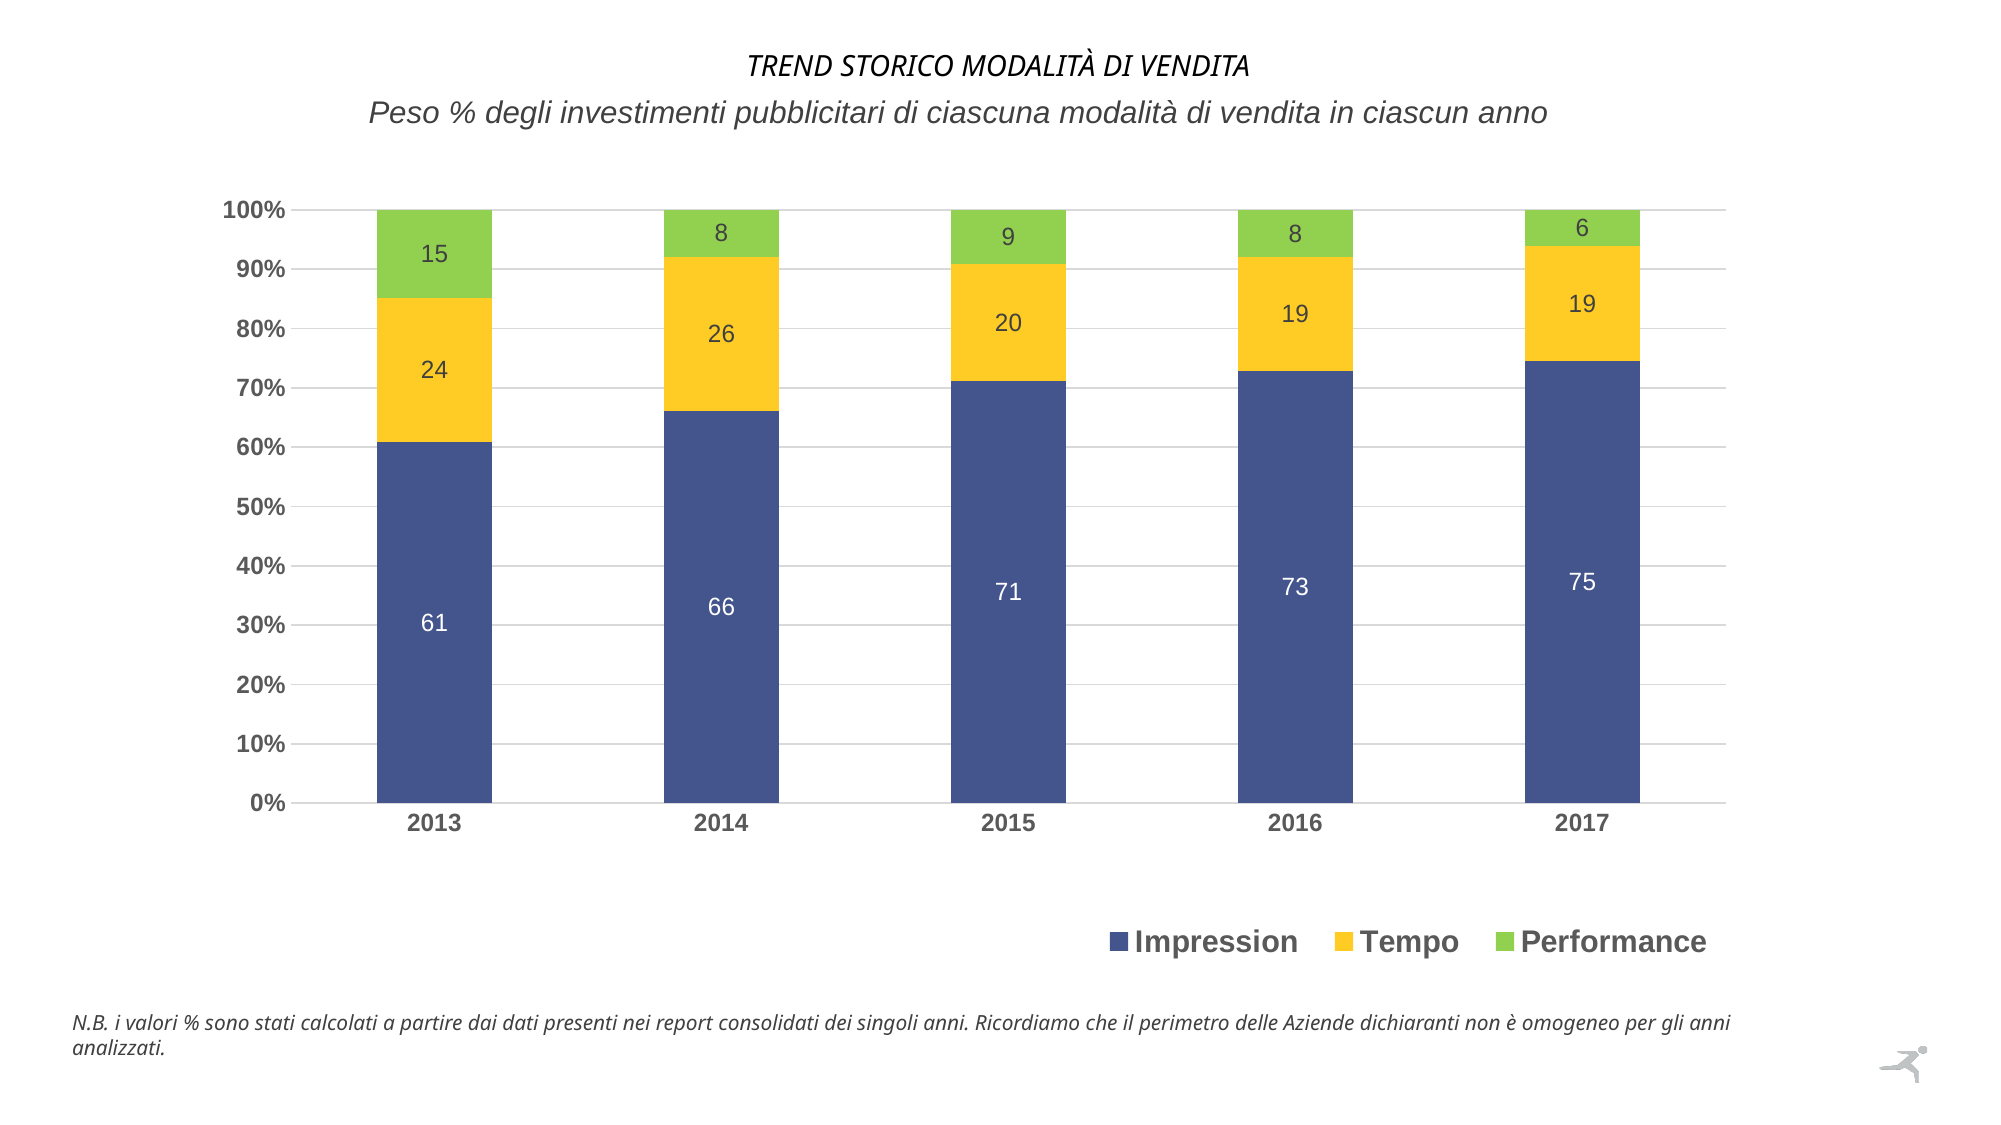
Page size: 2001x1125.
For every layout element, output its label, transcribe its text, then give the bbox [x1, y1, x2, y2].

text_box Peso % degli investimenti pubblicitari di ciascuna modalità di vendita in ciascun anno [353, 85, 1666, 138]
chart [222, 169, 1778, 987]
subtitle Trend STORICO modalità di vendita [344, 28, 1652, 101]
text_box N.B. i valori % sono stati calcolati a partire dai dati presenti nei report consolidati dei singoli anni. Ricordiamo che il perimetro delle Aziende dichiaranti non è omogeneo per gli anni analizzati. [57, 1002, 1820, 1068]
